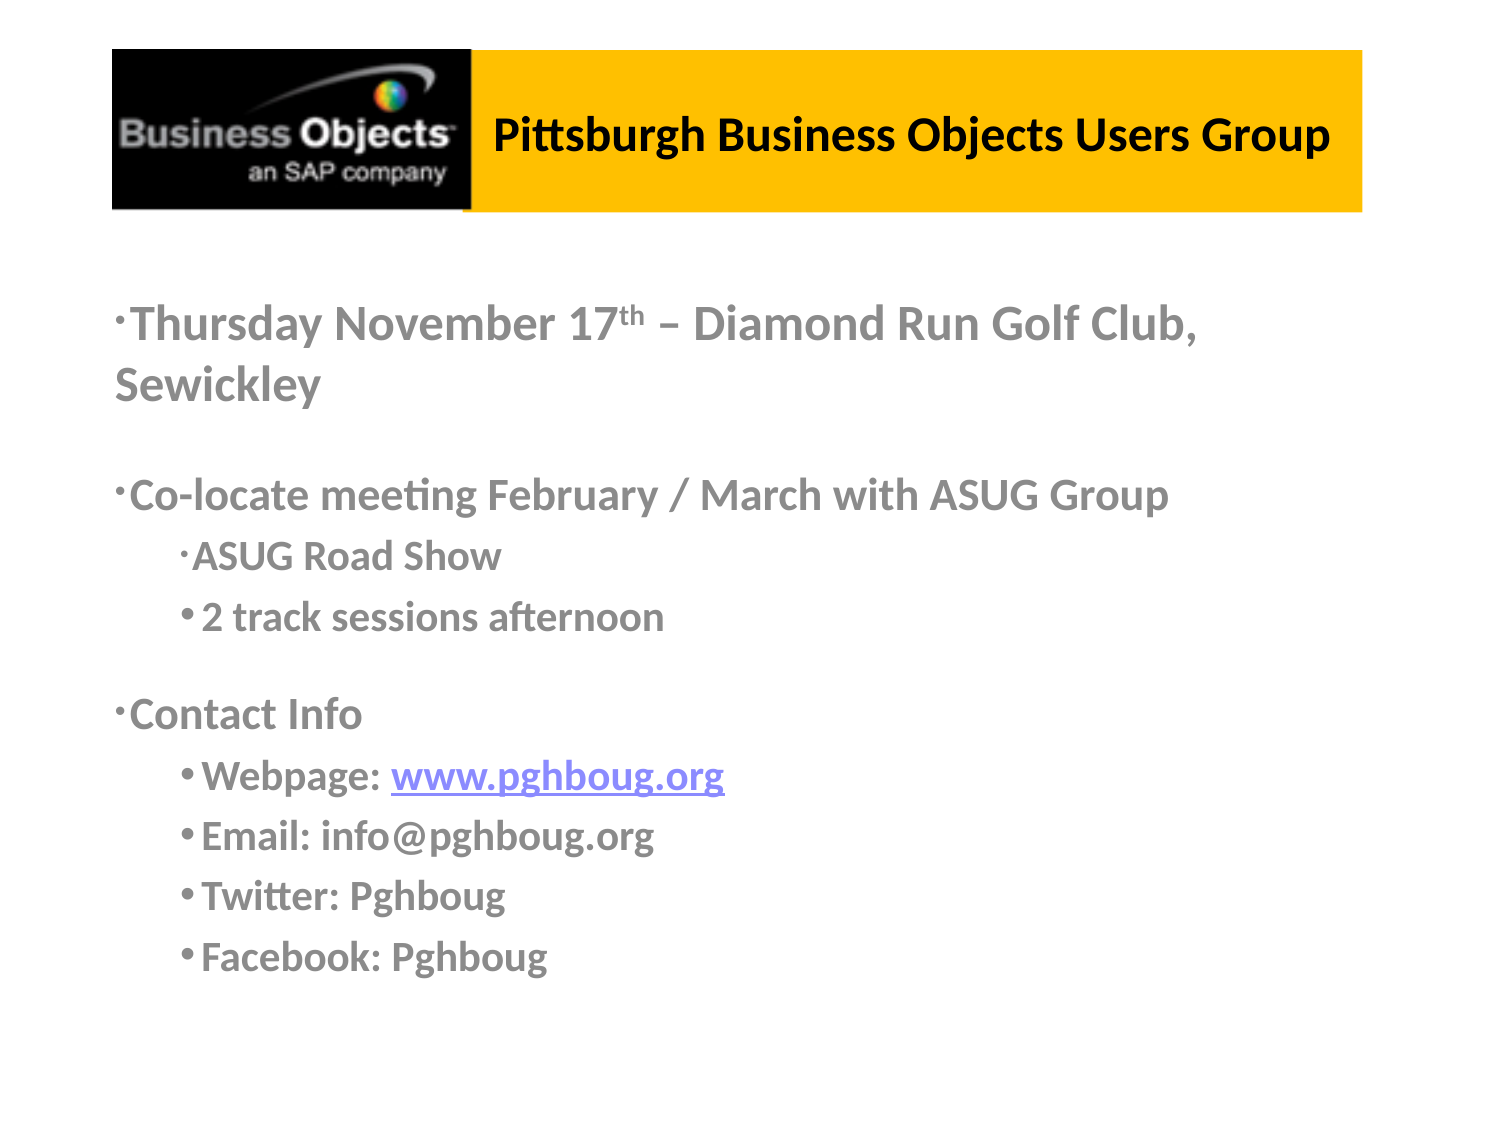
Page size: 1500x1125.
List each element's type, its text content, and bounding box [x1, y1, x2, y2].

picture [112, 49, 476, 213]
subtitle Thursday November 17th – Diamond Run Golf Club, Sewickley Co-locate meeting February / March with ASUG Group ASUG Road Show 2 track sessions afternoon Contact Info Webpage: www.pghboug.org Email: info@pghboug.org Twitter: Pghboug Facebook: Pghboug [99, 212, 1413, 1063]
title Pittsburgh Business Objects Users Group [476, 50, 1363, 212]
